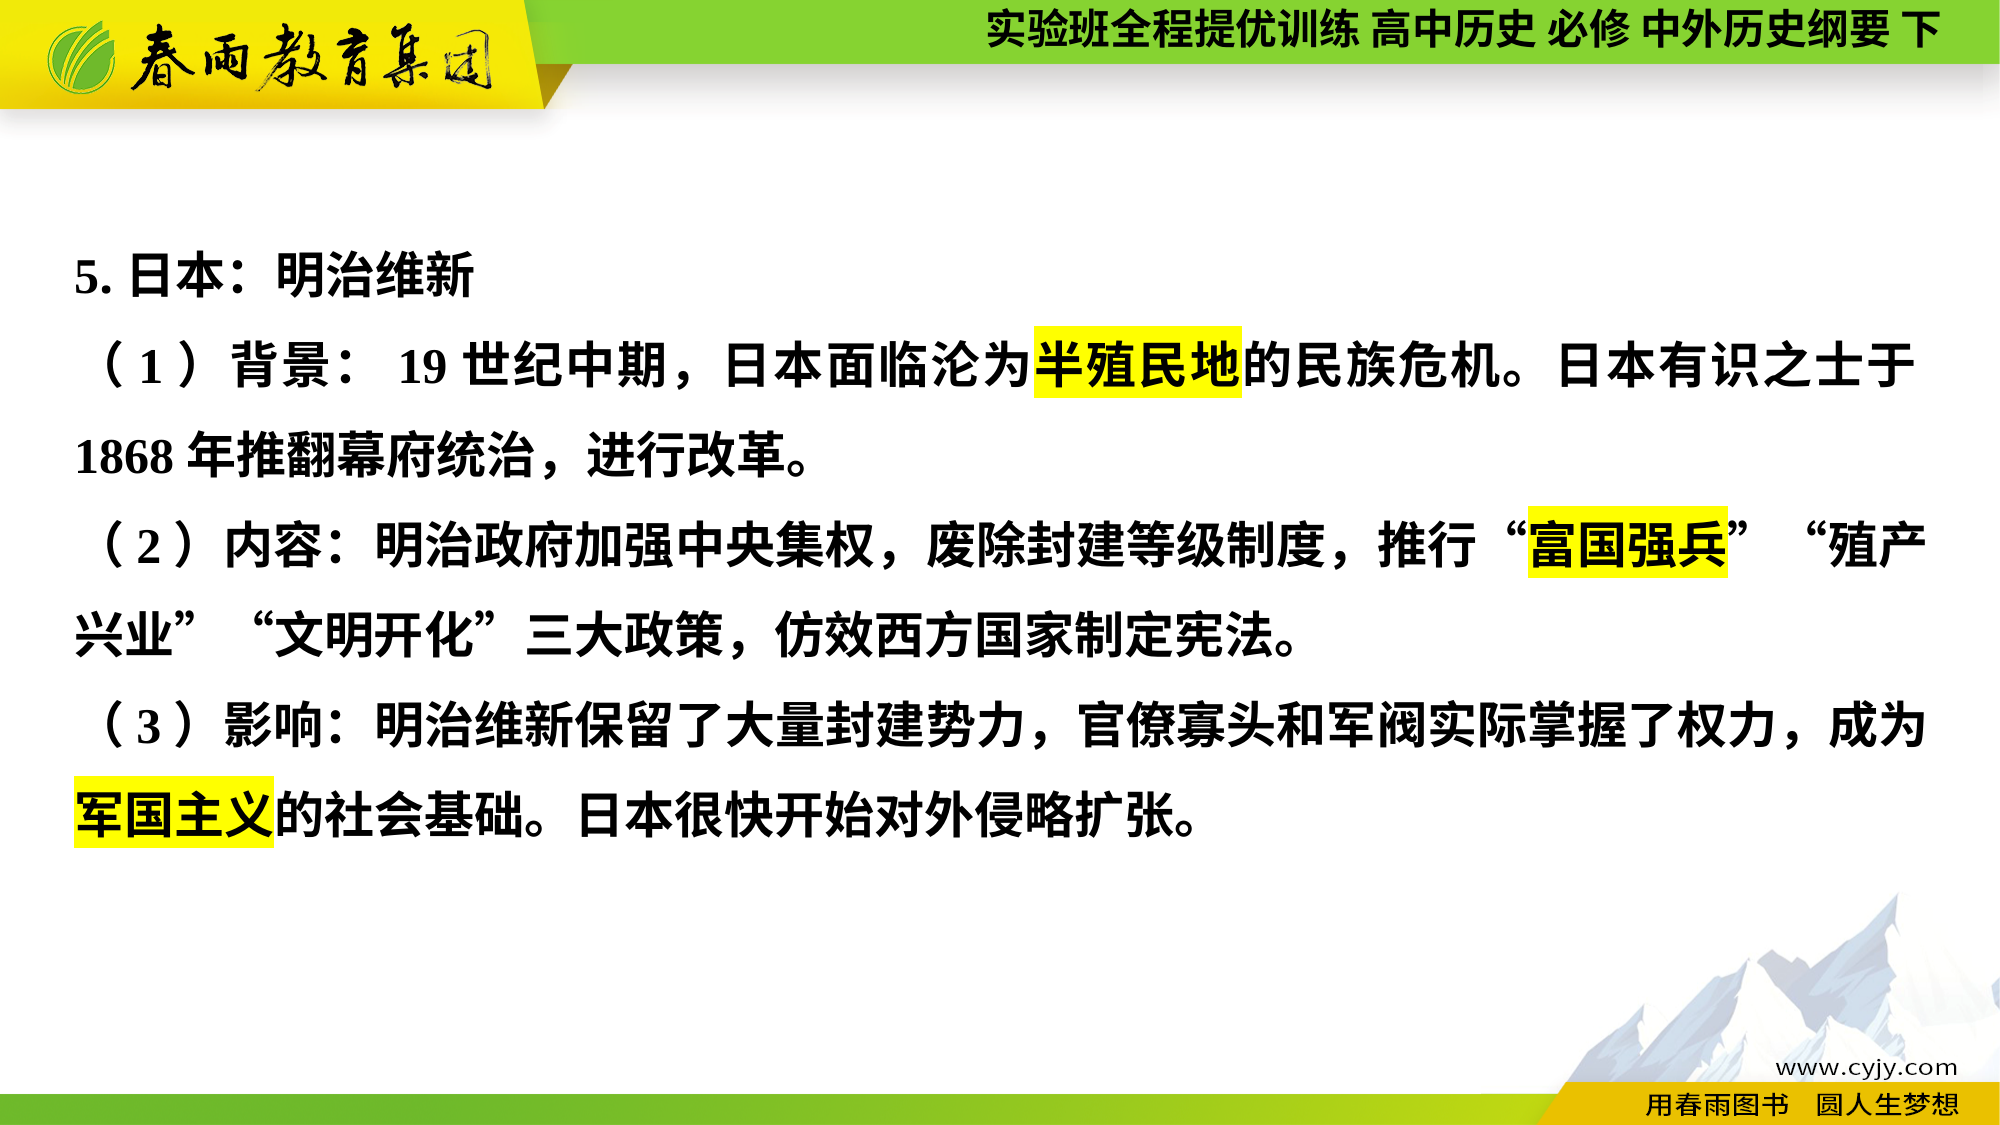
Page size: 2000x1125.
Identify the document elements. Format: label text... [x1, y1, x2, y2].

list 5.日本：明治维新 （1）背景：19世纪中期，日本面临沦为半殖民地的民族危机。日本有识之士于1868年推翻幕府统治，进行改革。 （2）内容：明治政府加强中央集权，废除封建等级制度，推行“富国强兵”“殖产兴业”“文明开化”三大政策，仿效西方国家制定宪法。 （3）影响：明治维新保留了大量封建势力，官僚寡头和军阀实际掌握了权力，成为军国主义的社会基础。日本很快开始对外侵略扩张。 [59, 206, 1944, 846]
picture [0, 0, 2000, 1125]
